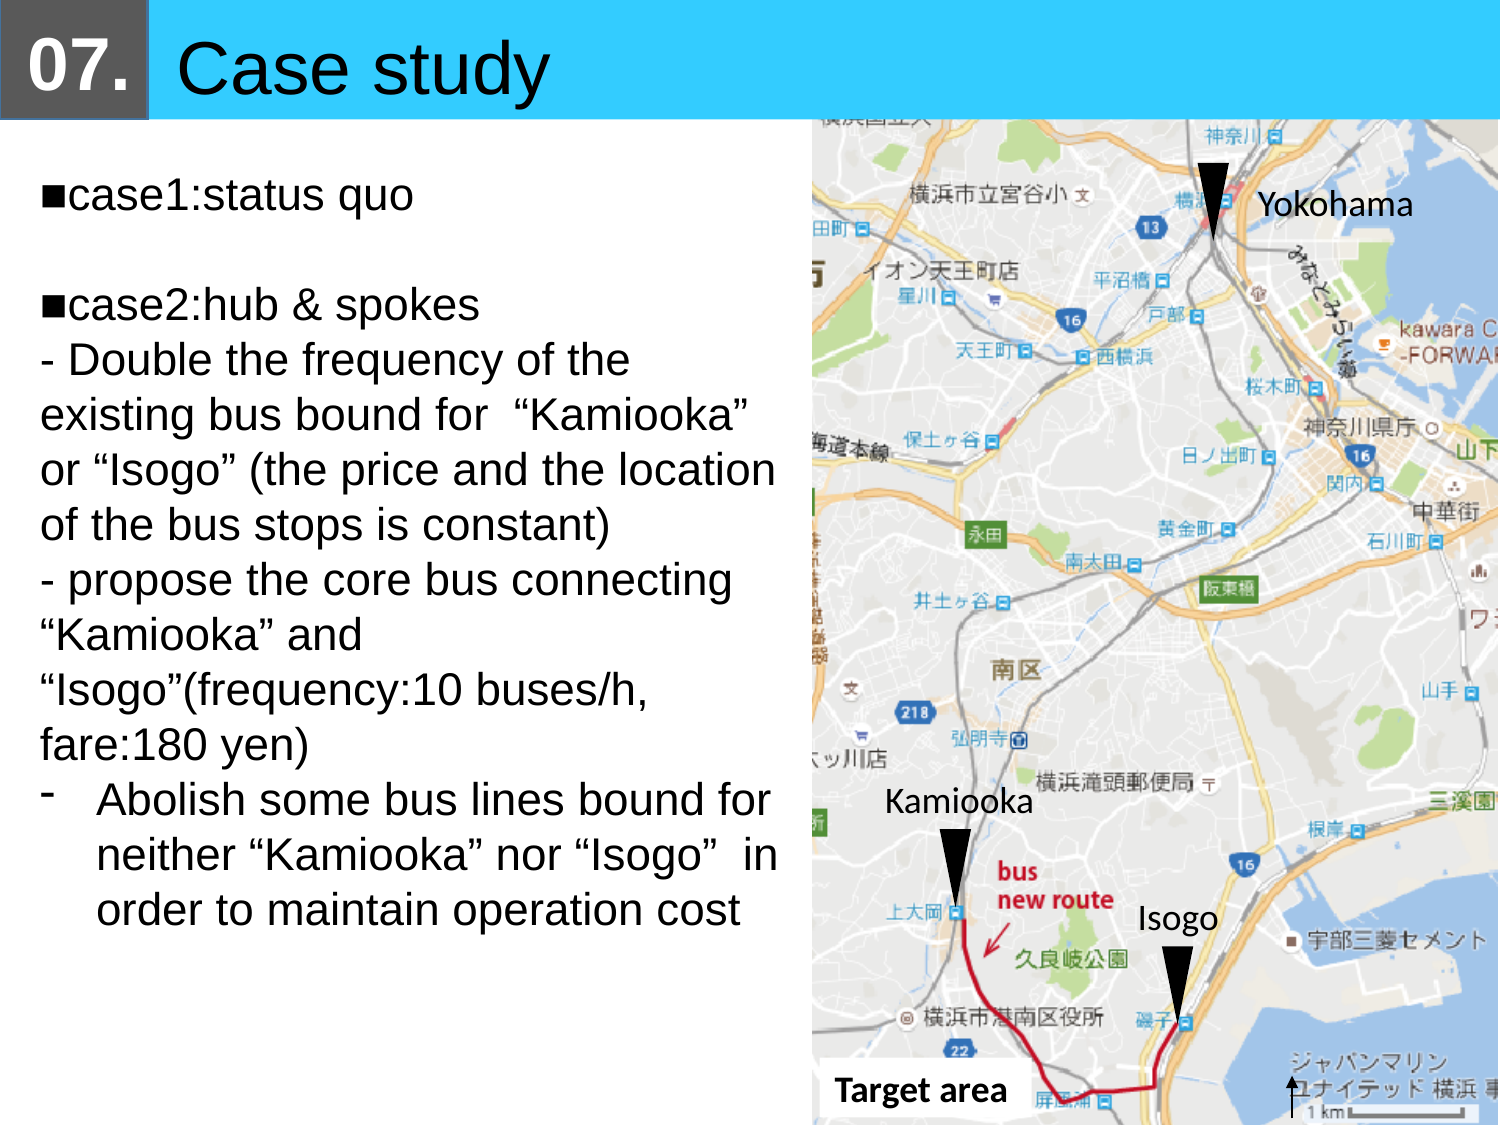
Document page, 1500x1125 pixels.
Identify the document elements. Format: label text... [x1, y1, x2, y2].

text_box [0, 0, 149, 120]
text_box 07. [12, 7, 147, 113]
picture [812, 119, 1498, 1125]
text_box [149, 0, 1500, 120]
text_box Case study [161, 12, 588, 118]
text_box ■case1:status quo ■case2:hub & spokes - Double the frequency of the existing bus bound for “Kamiooka” or “Isogo” (the price and the location of the bus stops is constant) - propose the core bus connecting “Kamiooka” and “Isogo”(frequency:10 buses/h, fare:180 yen) Abolish some bus lines bound for neither “Kamiooka” nor “Isogo” in order to maintain operation cost [25, 157, 811, 943]
